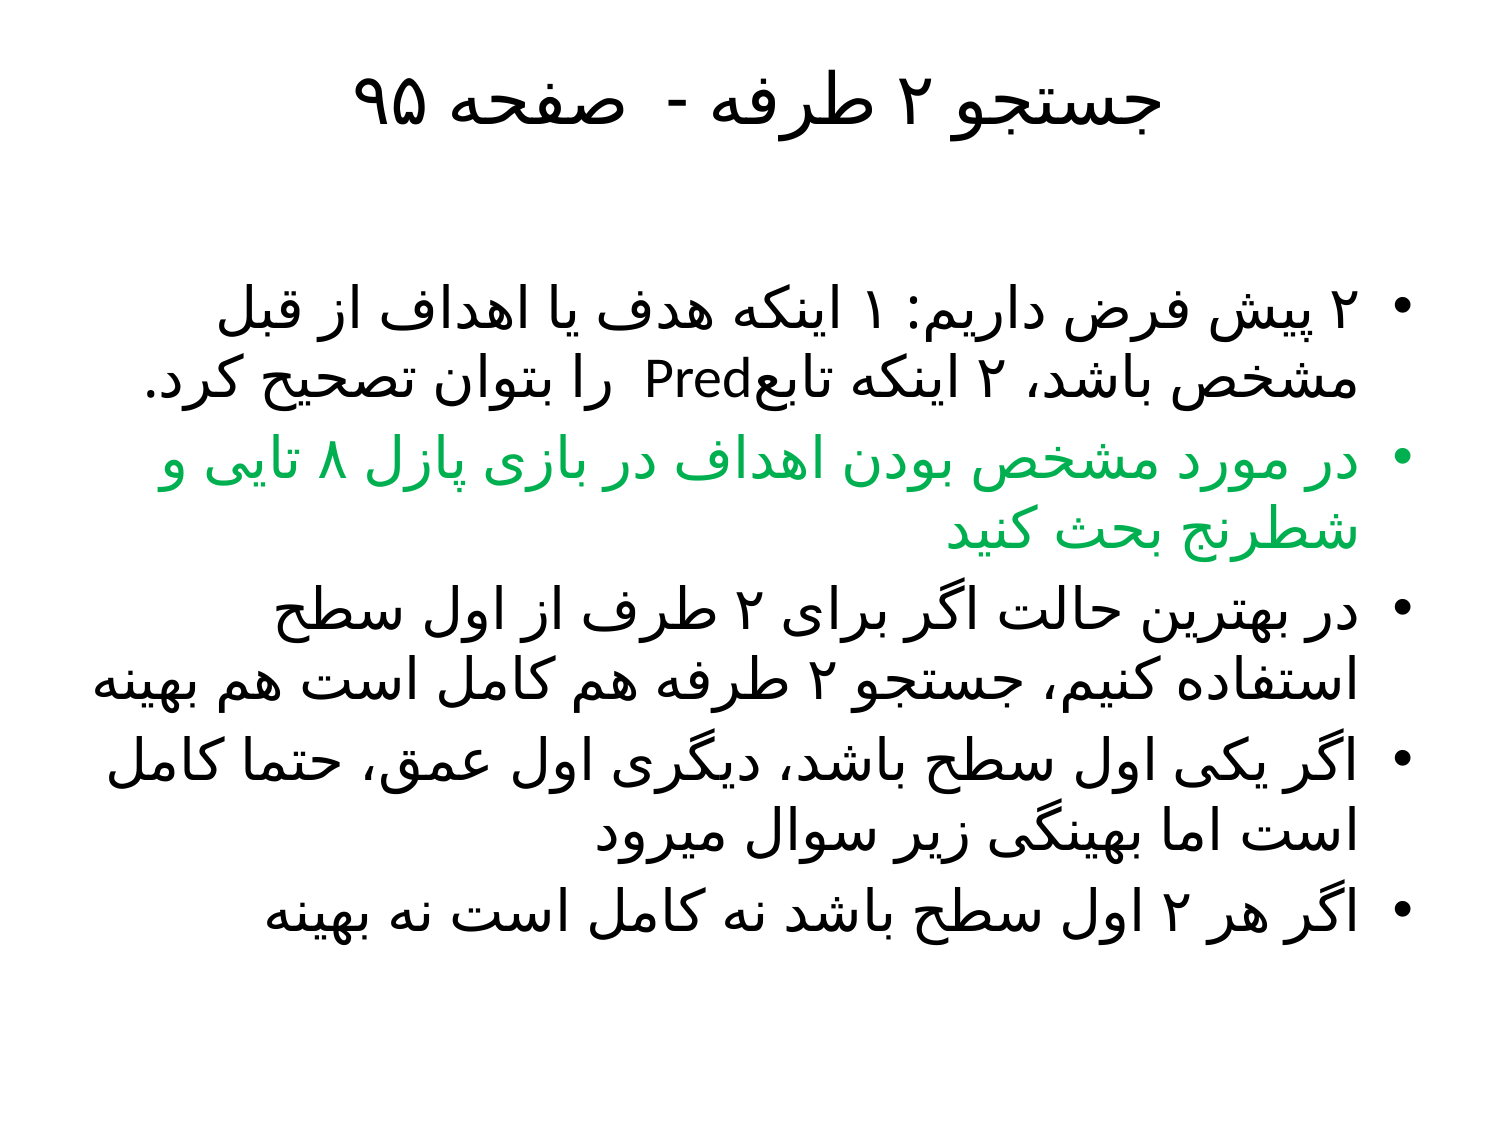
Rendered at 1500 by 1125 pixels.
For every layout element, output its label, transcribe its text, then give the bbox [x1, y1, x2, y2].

list ۲ پیش فرض داریم: ۱ اینکه هدف یا اهداف از قبل مشخص باشد، ۲ اینکه تابعPred را بتوان تصحیح کرد. در مورد مشخص بودن اهداف در بازی پازل ۸ تایی و شطرنج بحث کنید در بهترین حالت اگر برای ۲ طرف از اول سطح استفاده کنیم، جستجو ۲ طرفه هم کامل است هم بهینه اگر یکی‌ اول سطح باشد، دیگری اول عمق، حتما کامل است اما بهینگی‌ زیر سوال میرود اگر هر ۲ اول سطح باشد نه کامل است نه بهینه [75, 262, 1425, 1005]
title جستجو ۲ طرفه - صفحه ۹۵ [75, 45, 1425, 233]
